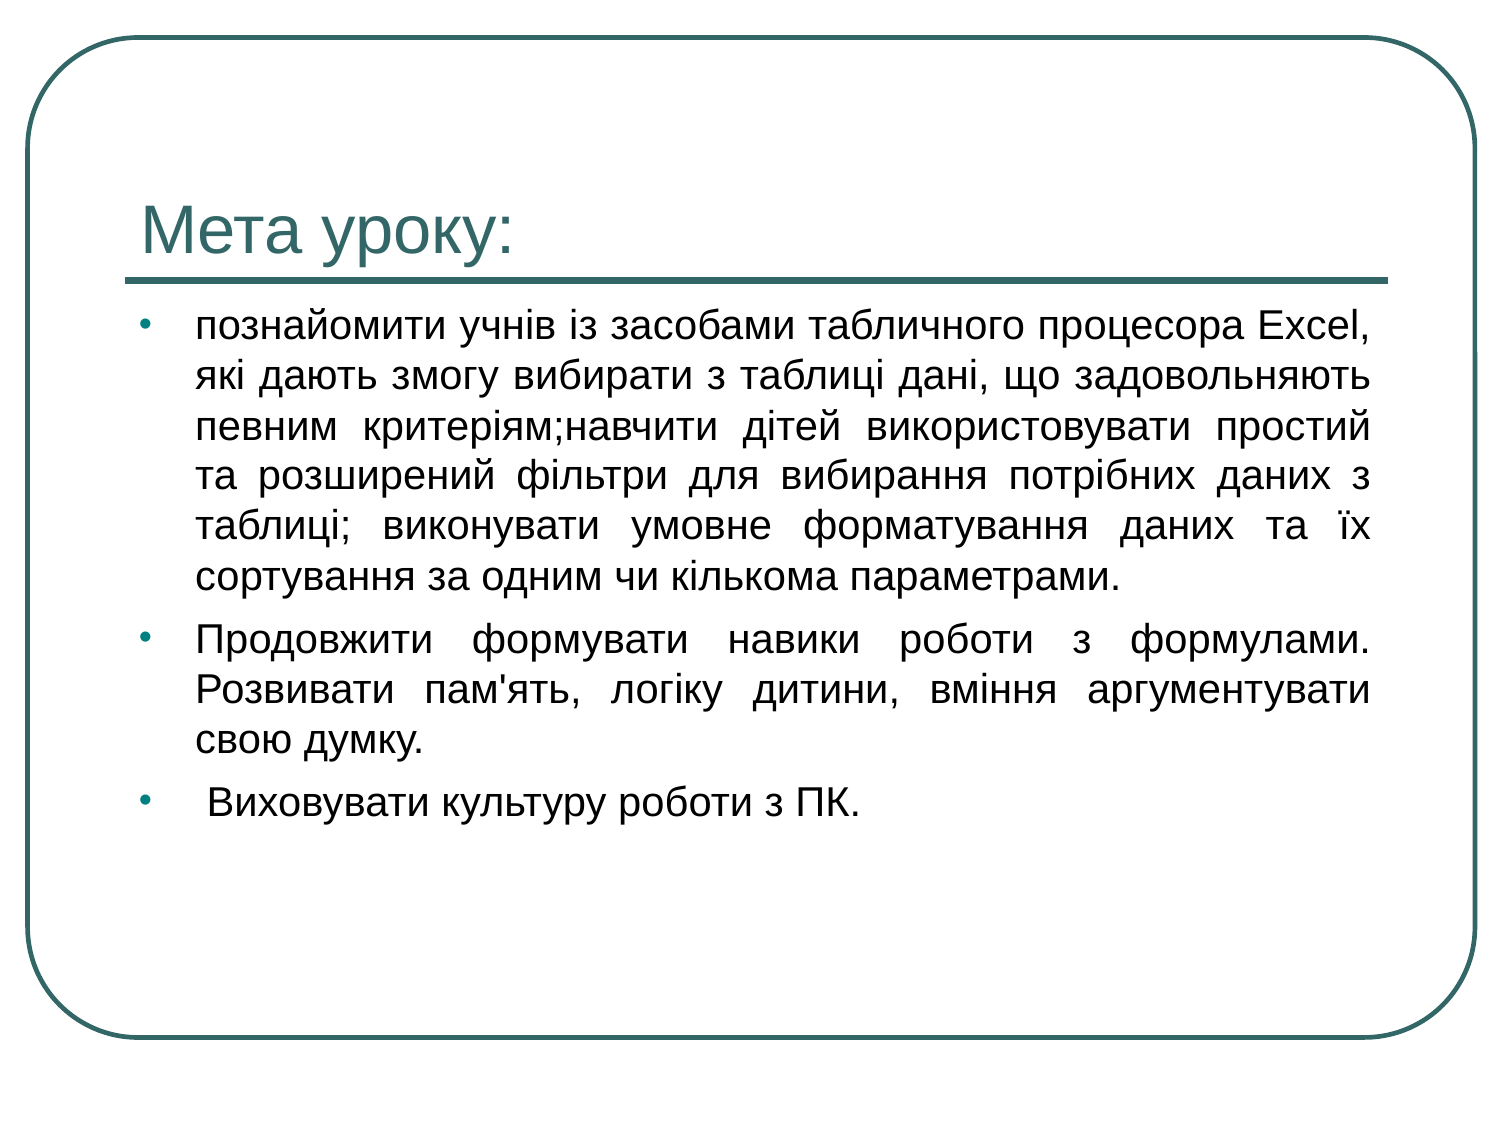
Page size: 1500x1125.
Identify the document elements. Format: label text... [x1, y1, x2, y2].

list познайомити учнів із засобами табличного процесора Excel, які дають змогу вибирати з таблиці дані, що задовольняють певним критеріям;навчити дітей використовувати простий та розширений фільтри для вибирання потрібних даних з таблиці; виконувати умовне форматування даних та їх сортування за одним чи кількома параметрами. Продовжити формувати навики роботи з формулами. Розвивати пам'ять, логіку дитини, вміння аргументувати свою думку. Виховувати культуру роботи з ПК. [123, 290, 1387, 1024]
title Мета уроку: [125, 87, 1388, 275]
